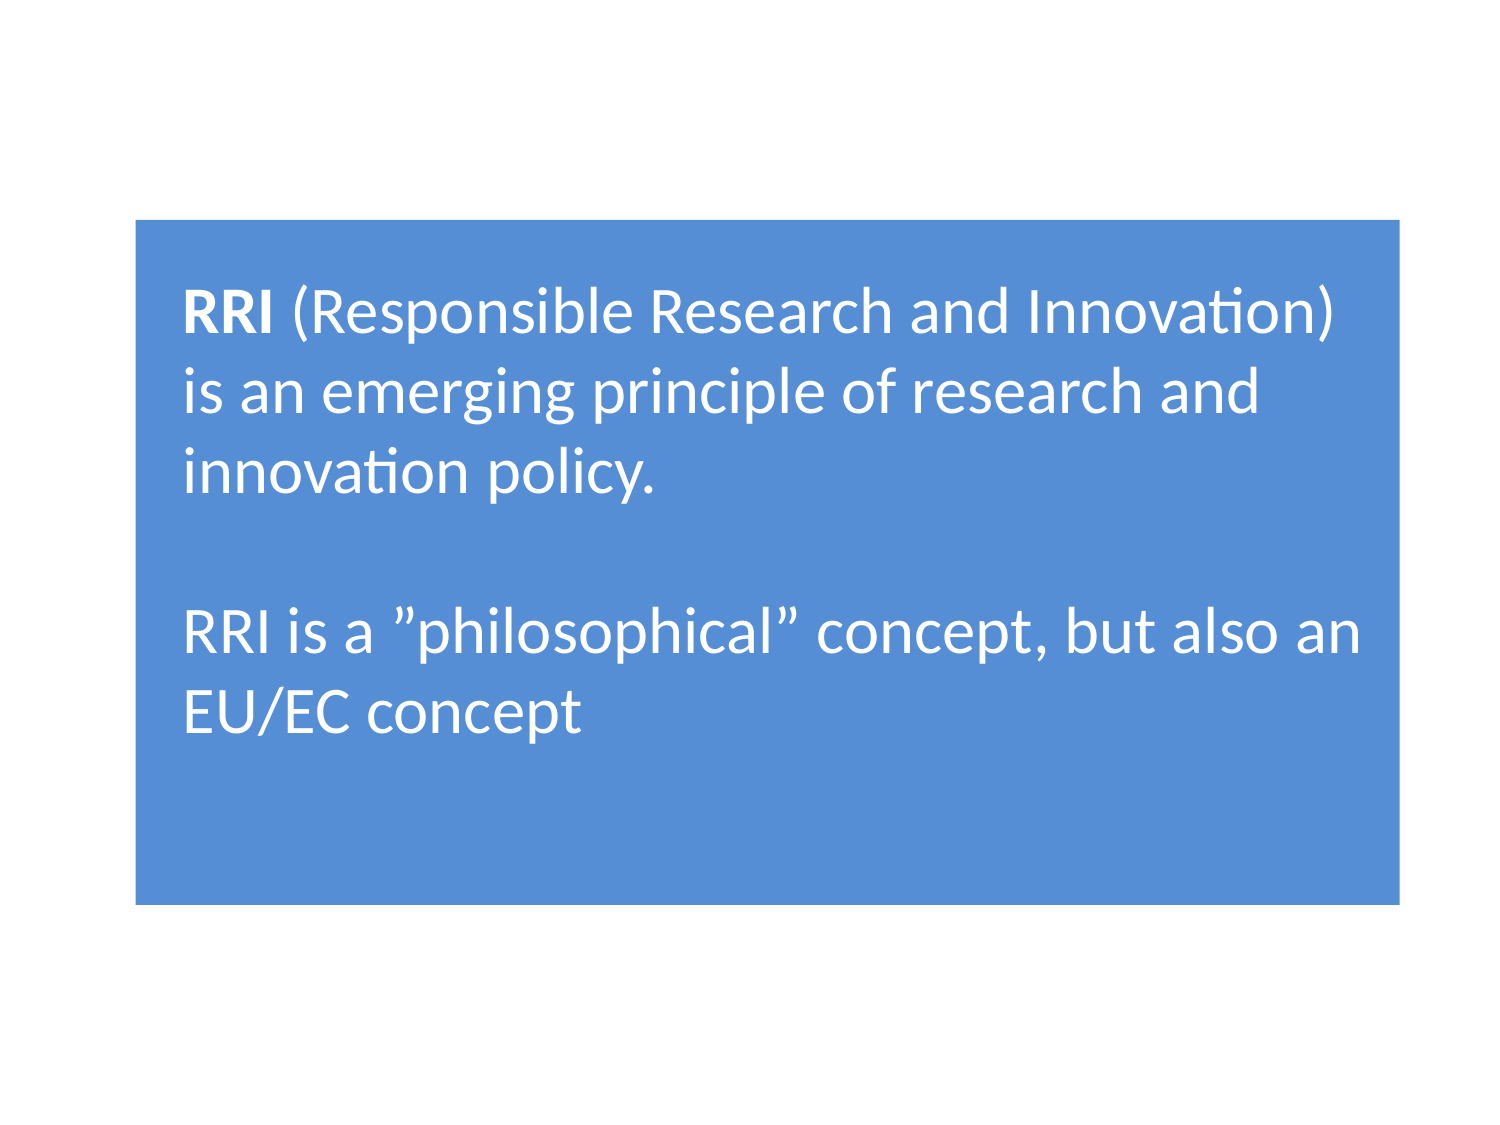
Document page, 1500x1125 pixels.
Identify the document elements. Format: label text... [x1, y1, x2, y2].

text_box RRI (Responsible Research and Innovation) is an emerging principle of research and innovation policy. RRI is a ”philosophical” concept, but also an EU/EC concept [135, 219, 1400, 905]
